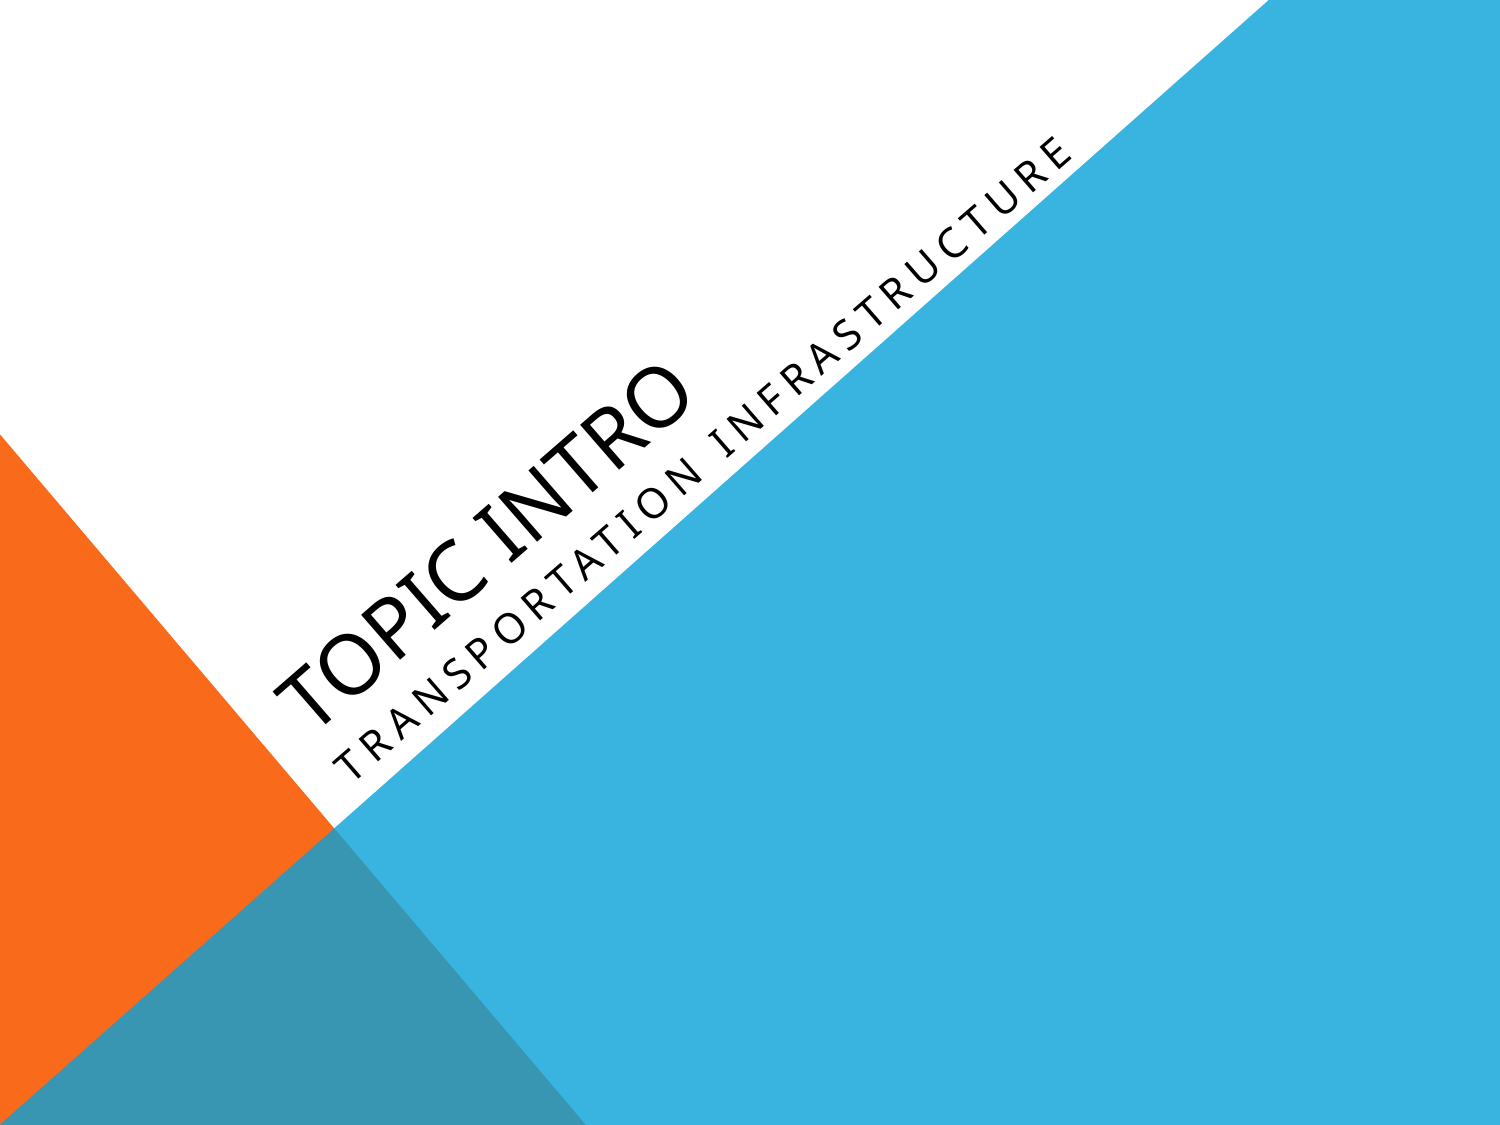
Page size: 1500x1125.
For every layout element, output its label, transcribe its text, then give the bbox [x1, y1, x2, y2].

subtitle Transportation Infrastructure [312, 61, 1154, 804]
title Topic Intro [182, 4, 1012, 761]
